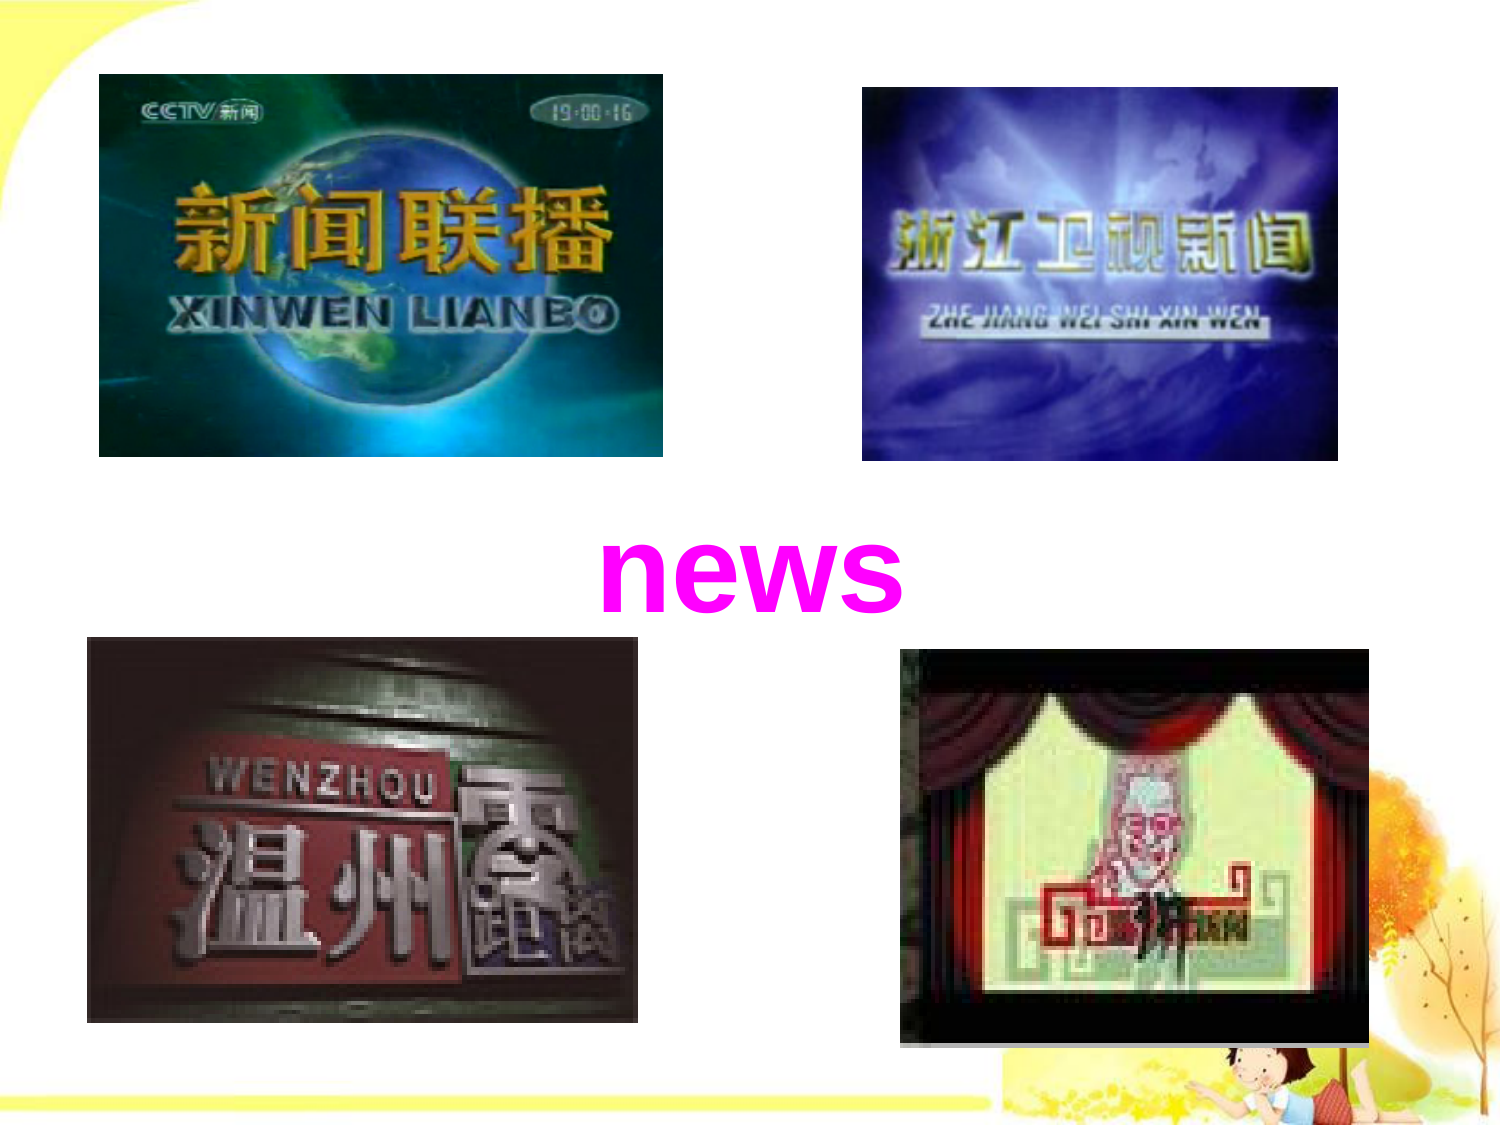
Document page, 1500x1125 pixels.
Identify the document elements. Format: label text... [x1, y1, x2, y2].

picture [0, 0, 1500, 1125]
text_box news [549, 479, 1225, 645]
